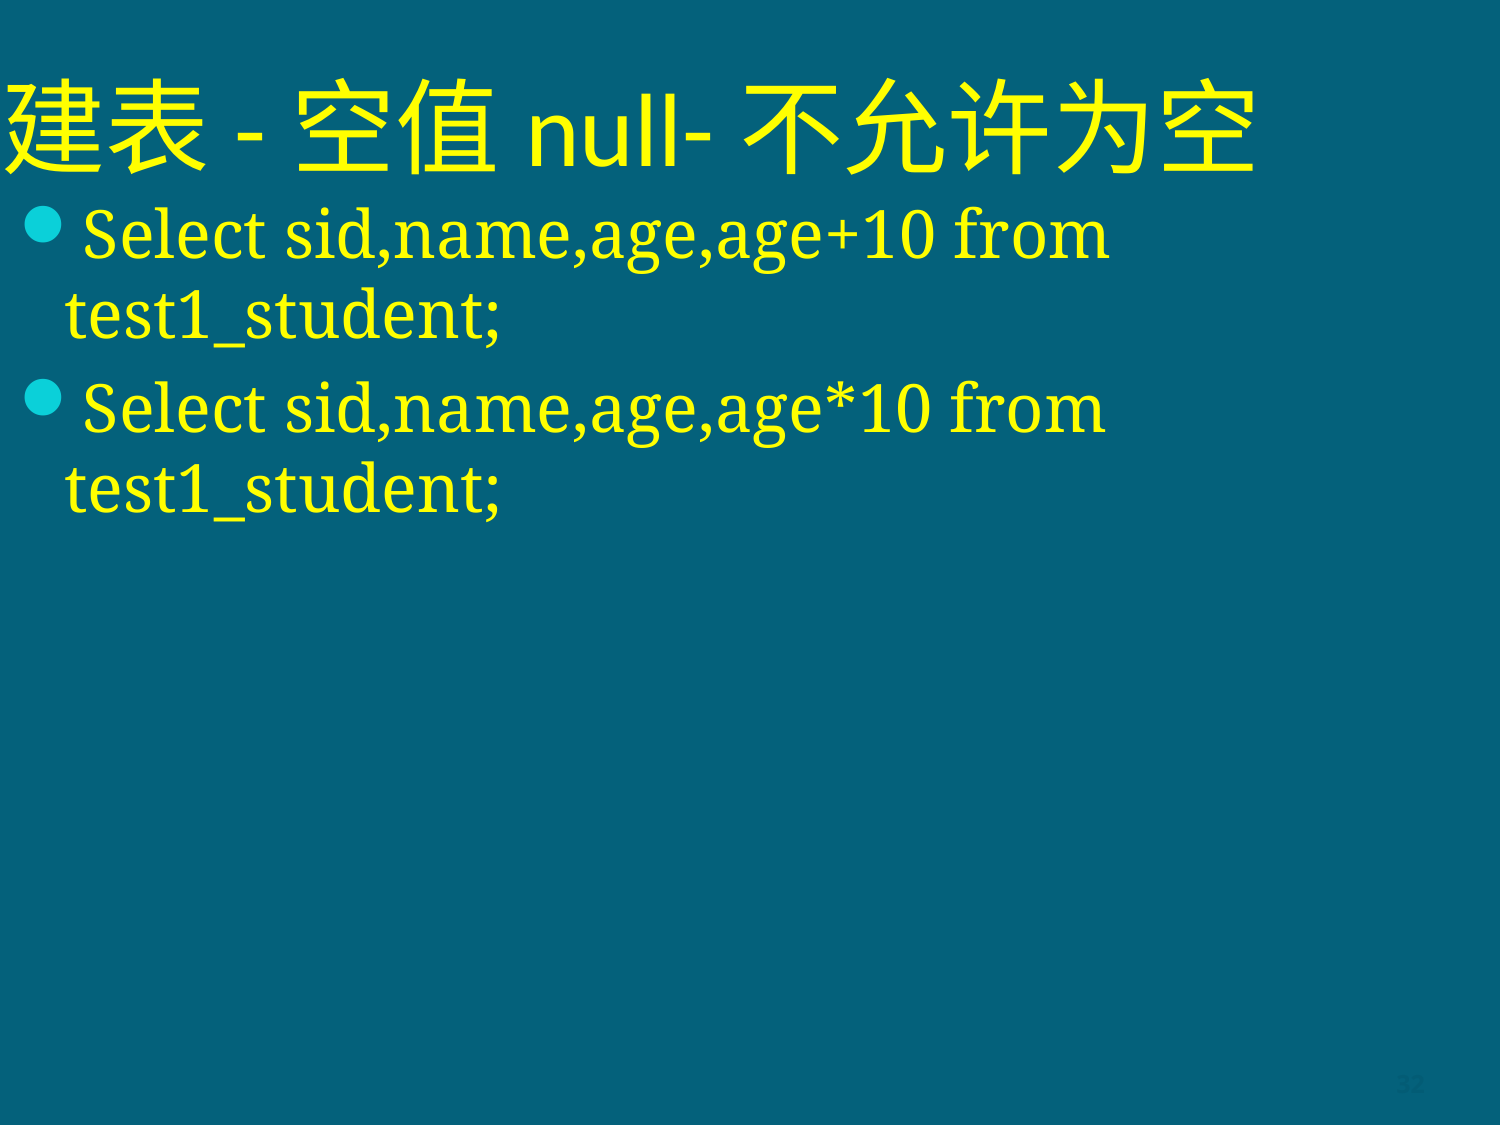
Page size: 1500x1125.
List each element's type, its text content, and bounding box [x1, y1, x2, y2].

list Select sid,name,age,age+10 from test1_student; Select sid,name,age,age*10 from test1_student; [4, 184, 1500, 1125]
title 建表-空值null-不允许为空 [0, 0, 1500, 188]
